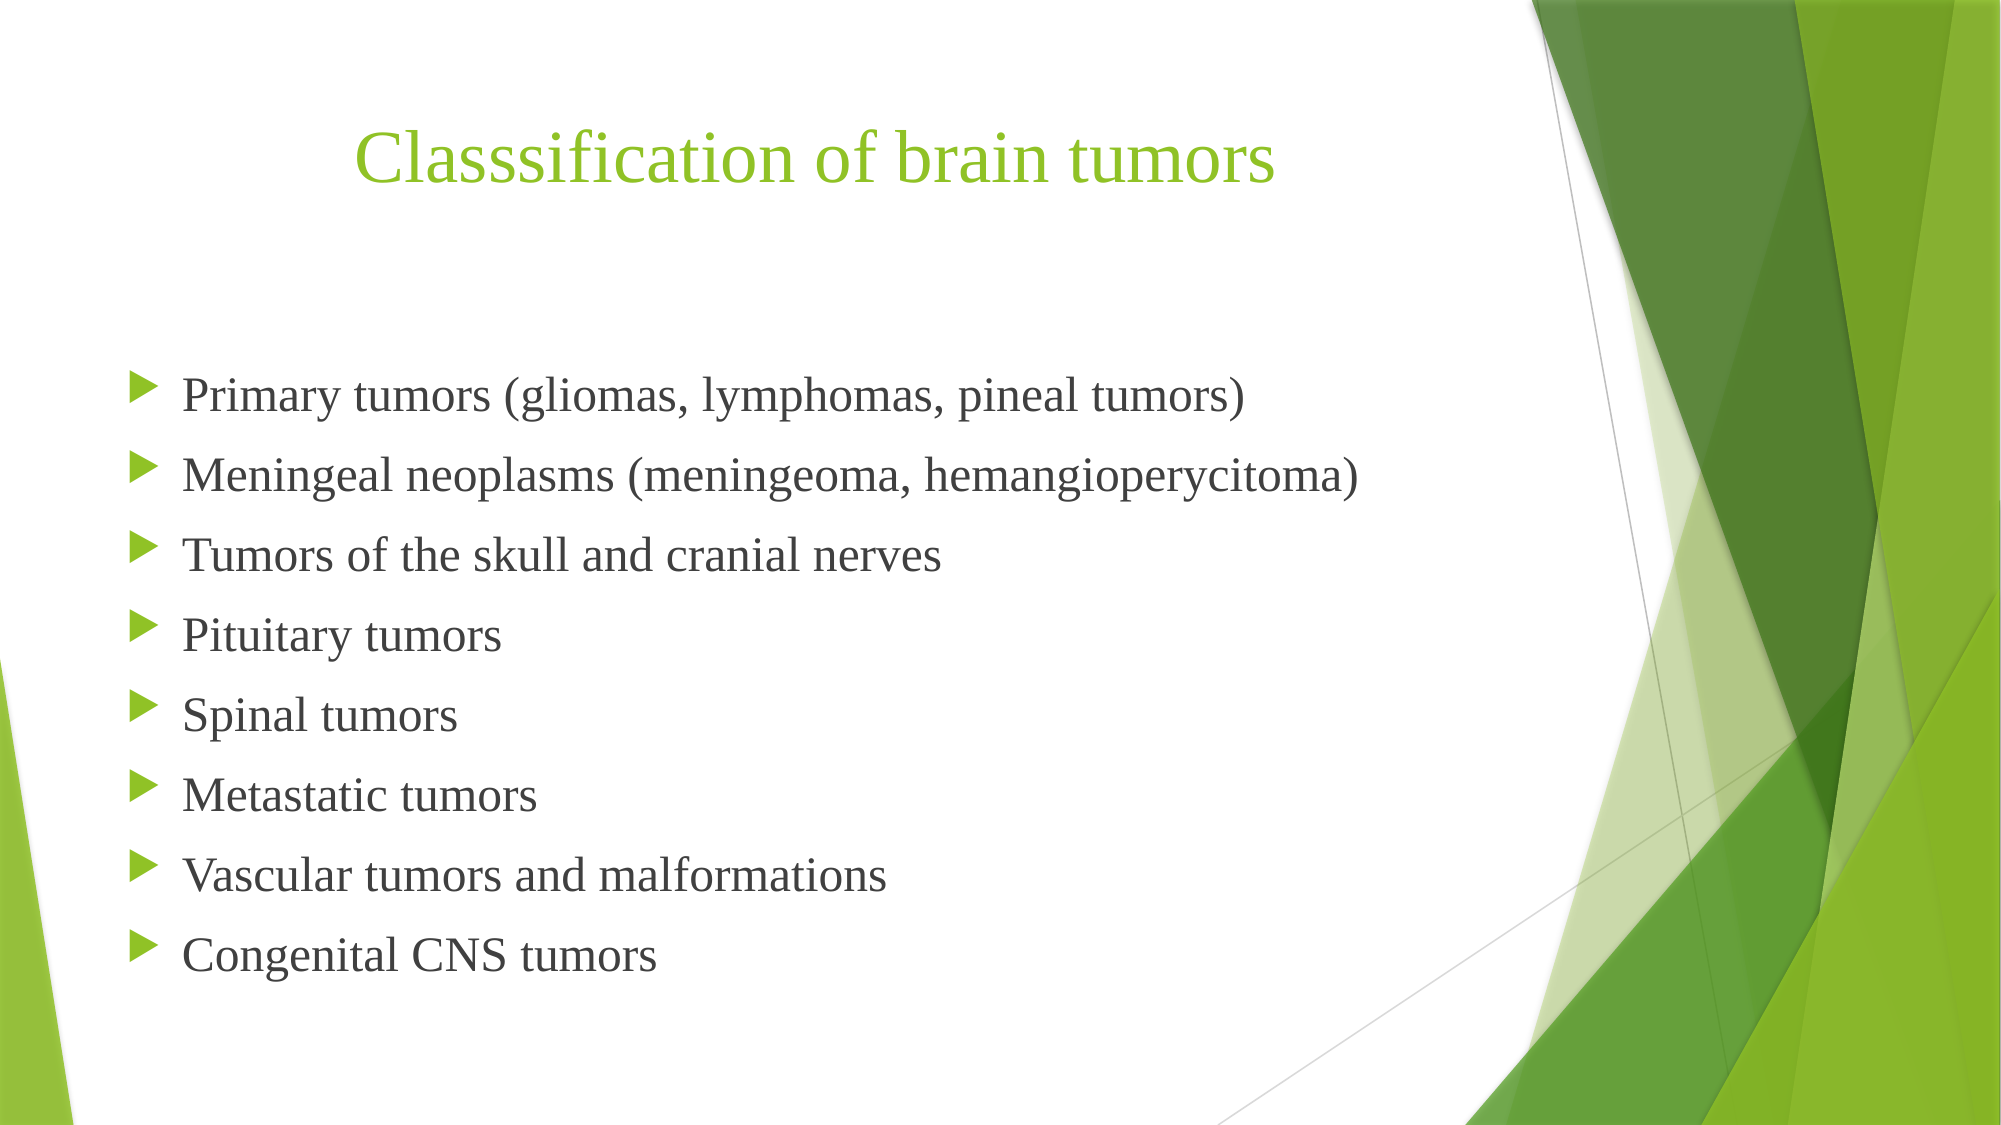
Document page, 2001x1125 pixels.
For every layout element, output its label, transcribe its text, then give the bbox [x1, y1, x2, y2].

list Primary tumors (gliomas, lymphomas, pineal tumors) Meningeal neoplasms (meningeoma, hemangioperycitoma) Tumors of the skull and cranial nerves Pituitary tumors Spinal tumors Metastatic tumors Vascular tumors and malformations Congenital CNS tumors [111, 354, 1522, 992]
title Classsification of brain tumors [111, 99, 1522, 317]
